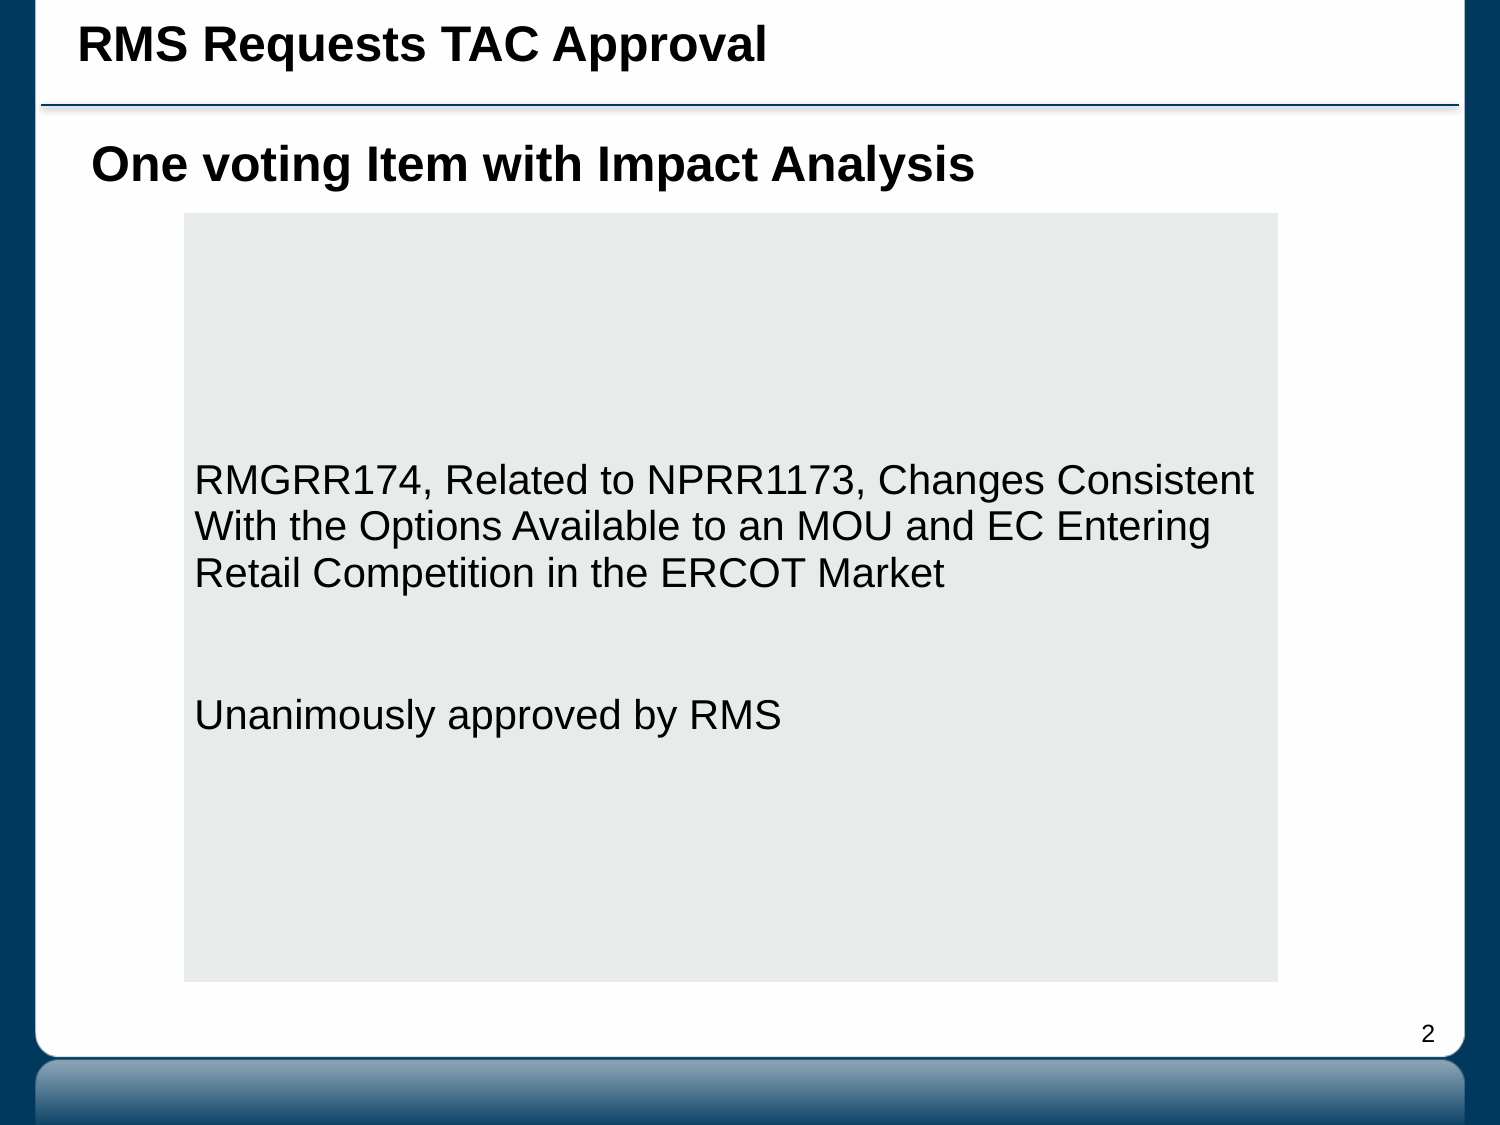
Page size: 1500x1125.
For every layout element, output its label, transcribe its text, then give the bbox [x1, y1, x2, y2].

title RMS Requests TAC Approval One voting Item with Impact Analysis [62, 29, 1450, 114]
text_box [50, 130, 1450, 1049]
table_header RMGRR174, Related to NPRR1173, Changes Consistent With the Options Available to an MOU and EC Entering Retail Competition in the ERCOT Market Unanimously approved by RMS [184, 213, 1278, 982]
picture [35, 0, 1465, 1125]
